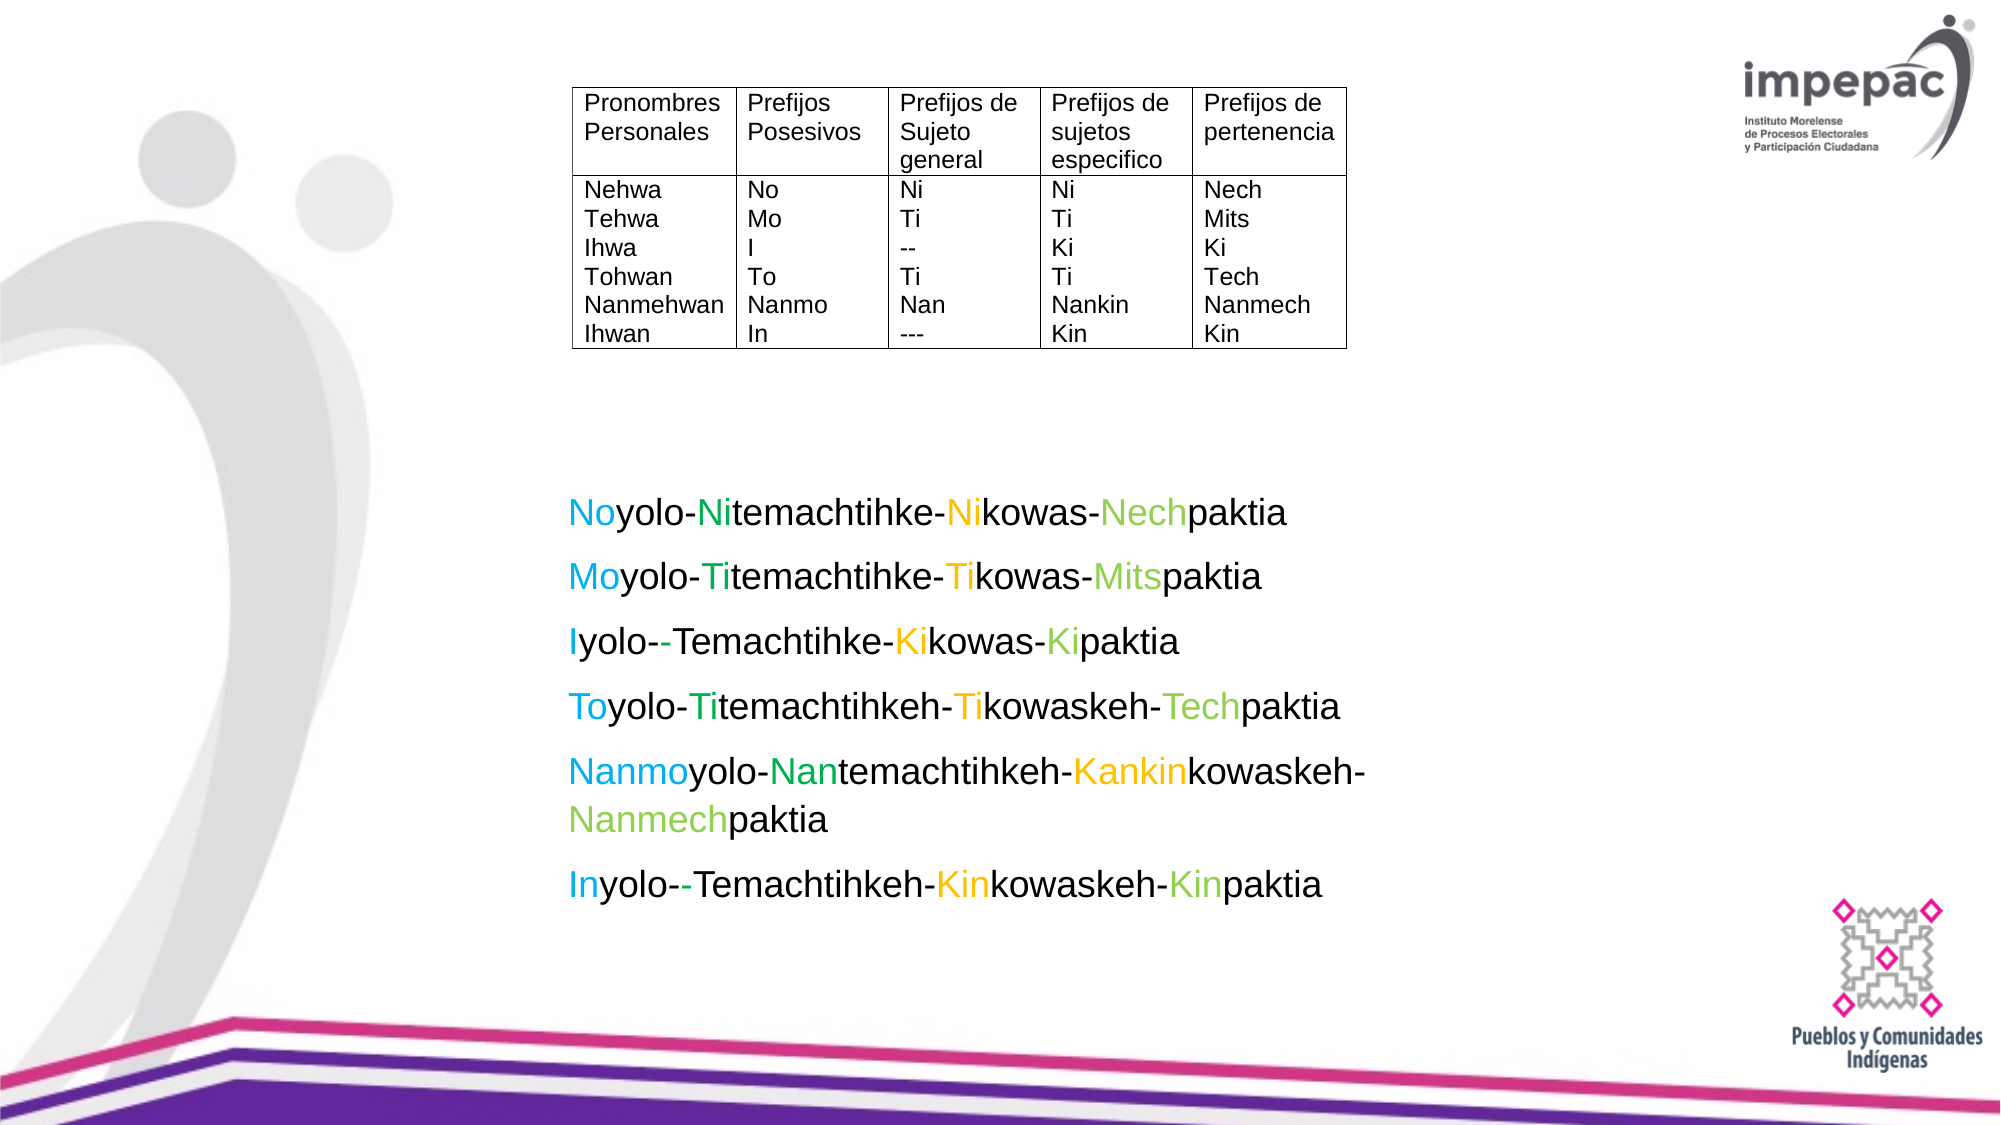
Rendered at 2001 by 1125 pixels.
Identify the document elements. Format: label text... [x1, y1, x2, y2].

picture [0, 10, 2001, 1125]
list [572, 87, 1494, 397]
text_box Noyolo-Nitemachtihke-Nikowas-Nechpaktia Moyolo-Titemachtihke-Tikowas-Mitspaktia Iyolo--Temachtihke-Kikowas-Kipaktia Toyolo-Titemachtihkeh-Tikowaskeh-Techpaktia Nanmoyolo-Nantemachtihkeh-Kankinkowaskeh-Nanmechpaktia Inyolo--Temachtihkeh-Kinkowaskeh-Kinpaktia [553, 476, 1554, 912]
